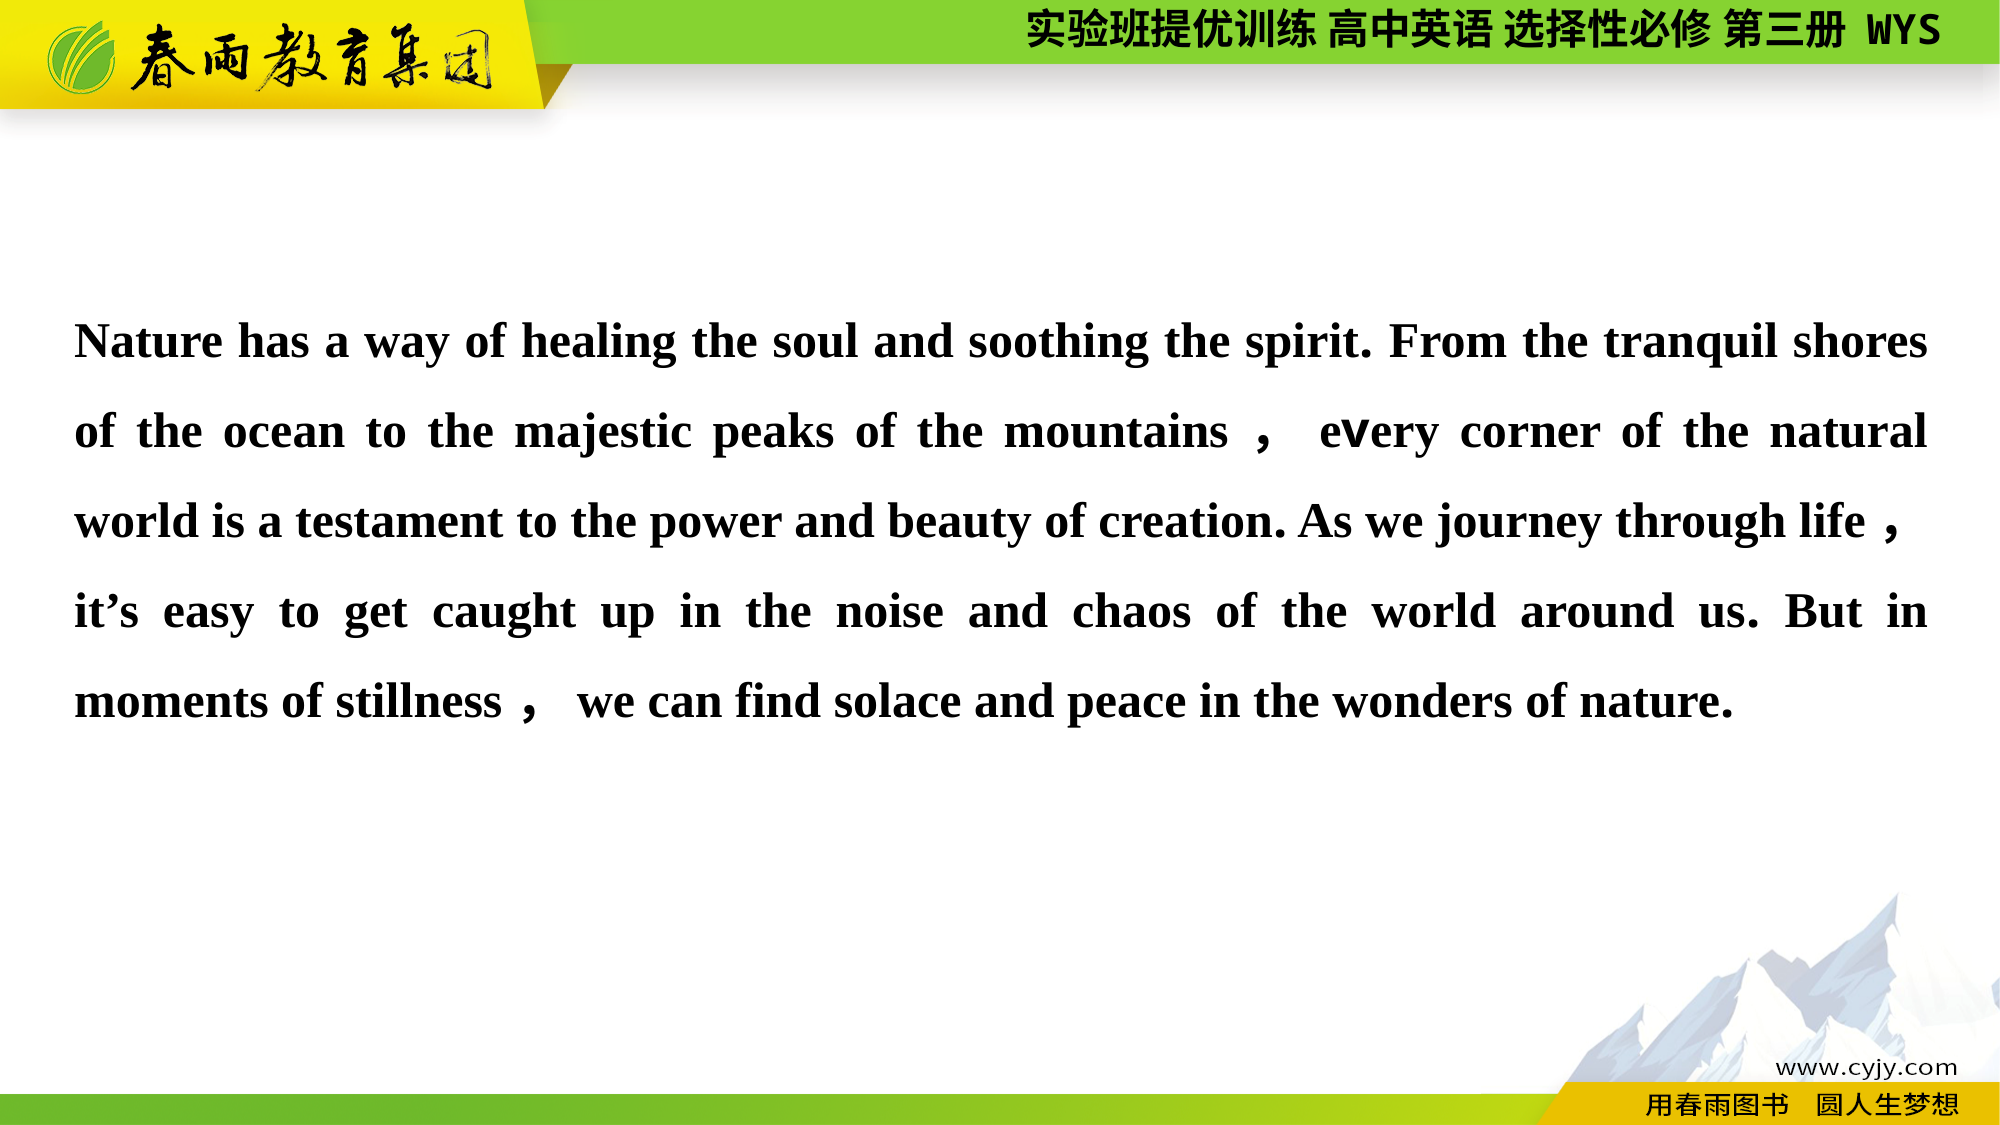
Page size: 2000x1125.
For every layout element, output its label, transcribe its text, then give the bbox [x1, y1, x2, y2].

picture [0, 0, 2000, 1125]
list Nature has a way of healing the soul and soothing the spirit. From the tranquil shores of the ocean to the majestic peaks of the mountains，every corner of the natural world is a testament to the power and beauty of creation. As we journey through life，it’s easy to get caught up in the noise and chaos of the world around us. But in moments of stillness，we can find solace and peace in the wonders of nature. [59, 269, 1944, 728]
